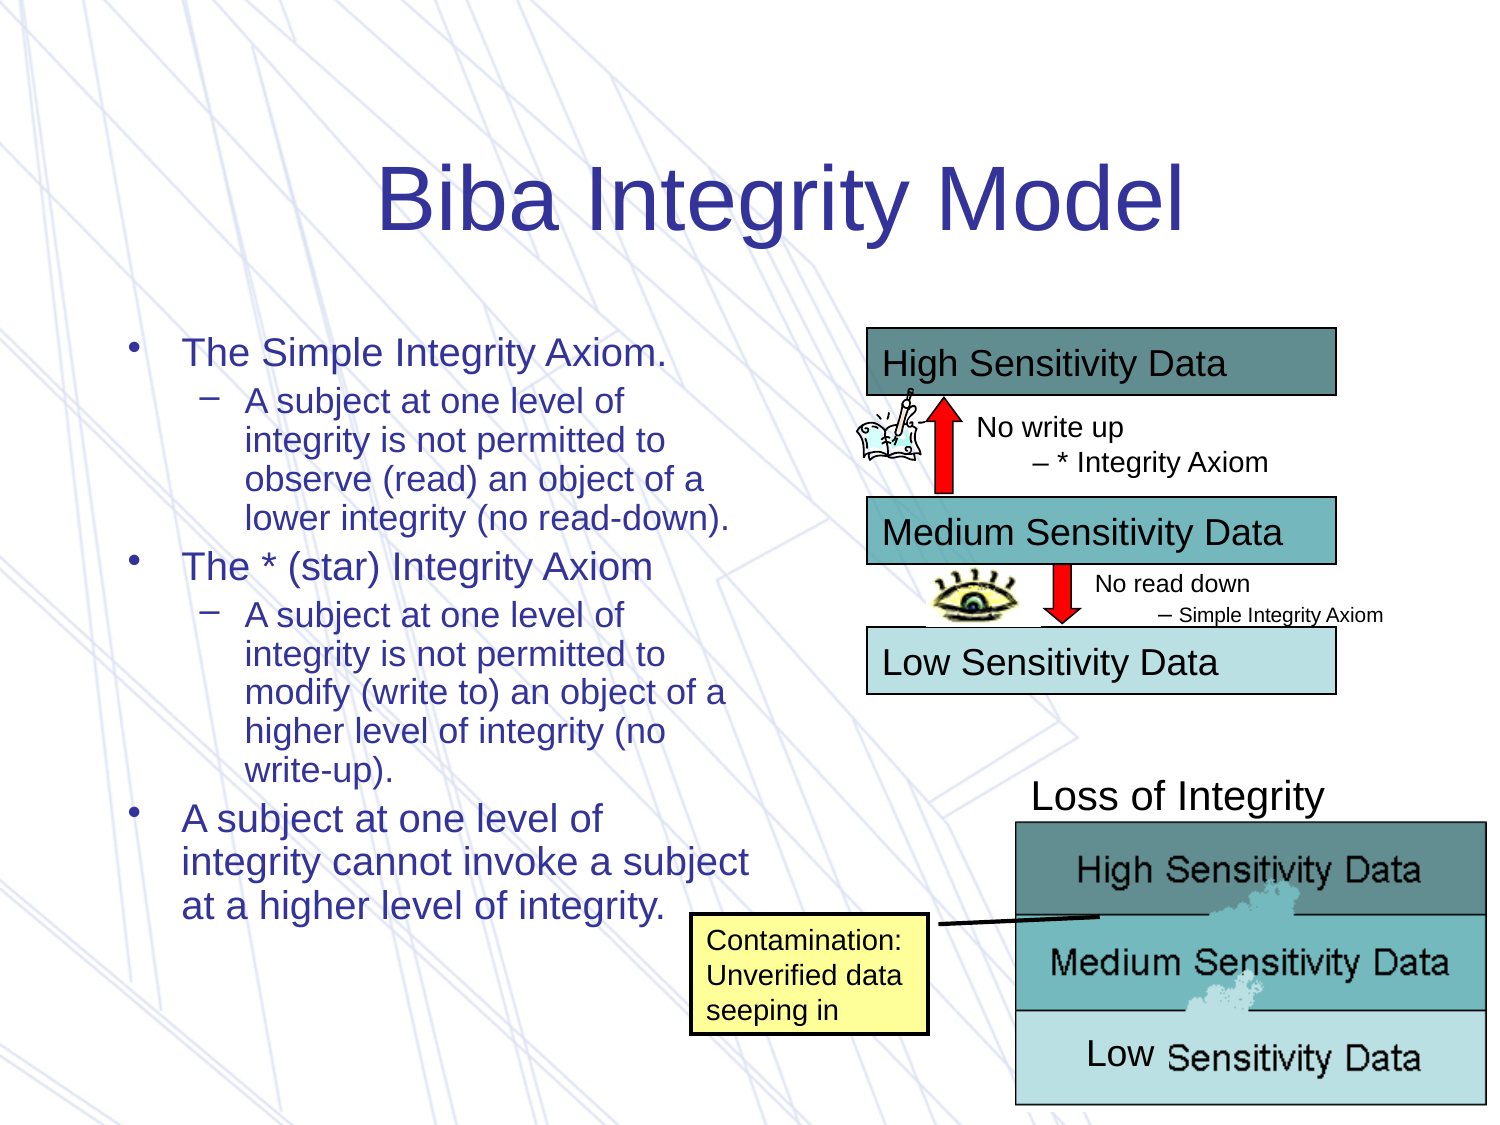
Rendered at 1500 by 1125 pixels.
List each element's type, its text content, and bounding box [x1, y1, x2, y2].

text_box [932, 397, 961, 494]
text_box No read down – Simple Integrity Axiom [1079, 560, 1417, 635]
text_box Contamination: Unverified data seeping in [691, 913, 929, 1034]
text_box Medium Sensitivity Data [867, 497, 1337, 565]
text_box Low Sensitivity Data [867, 627, 1337, 695]
text_box [1046, 564, 1079, 624]
list The Simple Integrity Axiom. A subject at one level of integrity is not permitted to observe (read) an object of a lower integrity (no read-down). The * (star) Integrity Axiom A subject at one level of integrity is not permitted to modify (write to) an object of a higher level of integrity (no write-up). A subject at one level of integrity cannot invoke a subject at a higher level of integrity. [112, 324, 769, 1001]
text_box No write up – * Integrity Axiom [961, 400, 1417, 486]
text_box High Sensitivity Data [867, 328, 1337, 396]
picture [0, 0, 1500, 1125]
title Biba Integrity Model [112, 99, 1451, 288]
text_box Loss of Integrity [1015, 761, 1489, 823]
